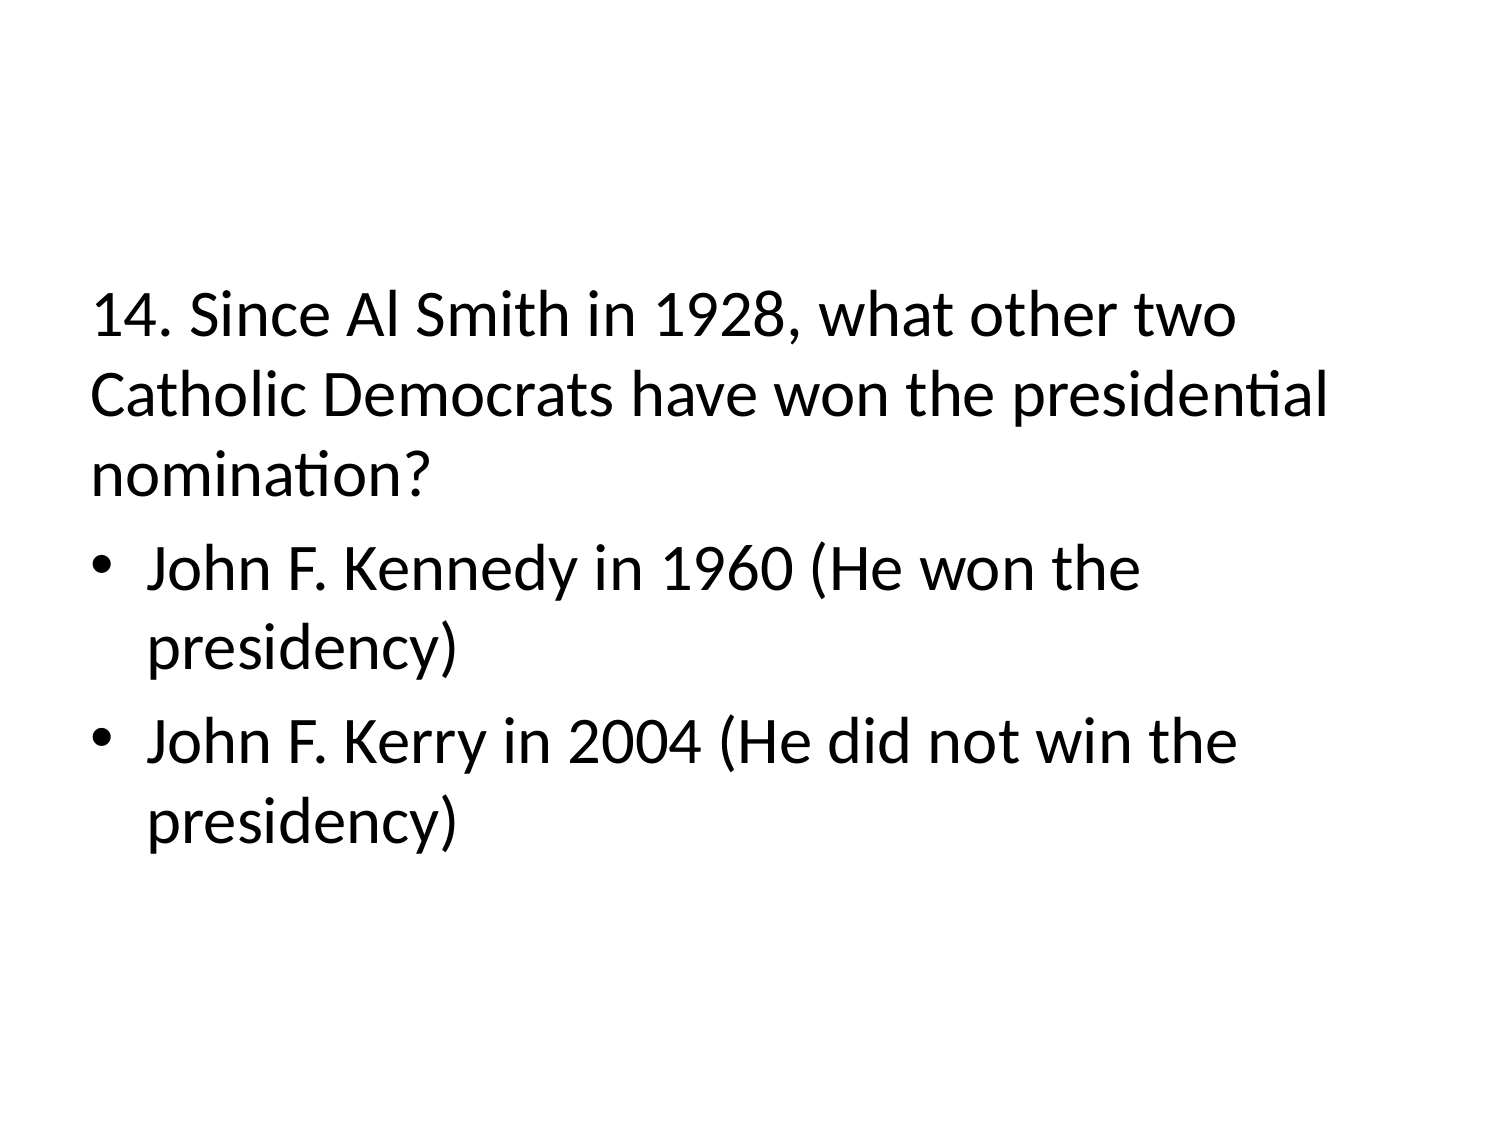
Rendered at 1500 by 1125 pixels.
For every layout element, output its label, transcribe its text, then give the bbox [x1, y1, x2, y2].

list 14. Since Al Smith in 1928, what other two Catholic Democrats have won the presidential nomination? John F. Kennedy in 1960 (He won the presidency) John F. Kerry in 2004 (He did not win the presidency) [75, 262, 1425, 1005]
